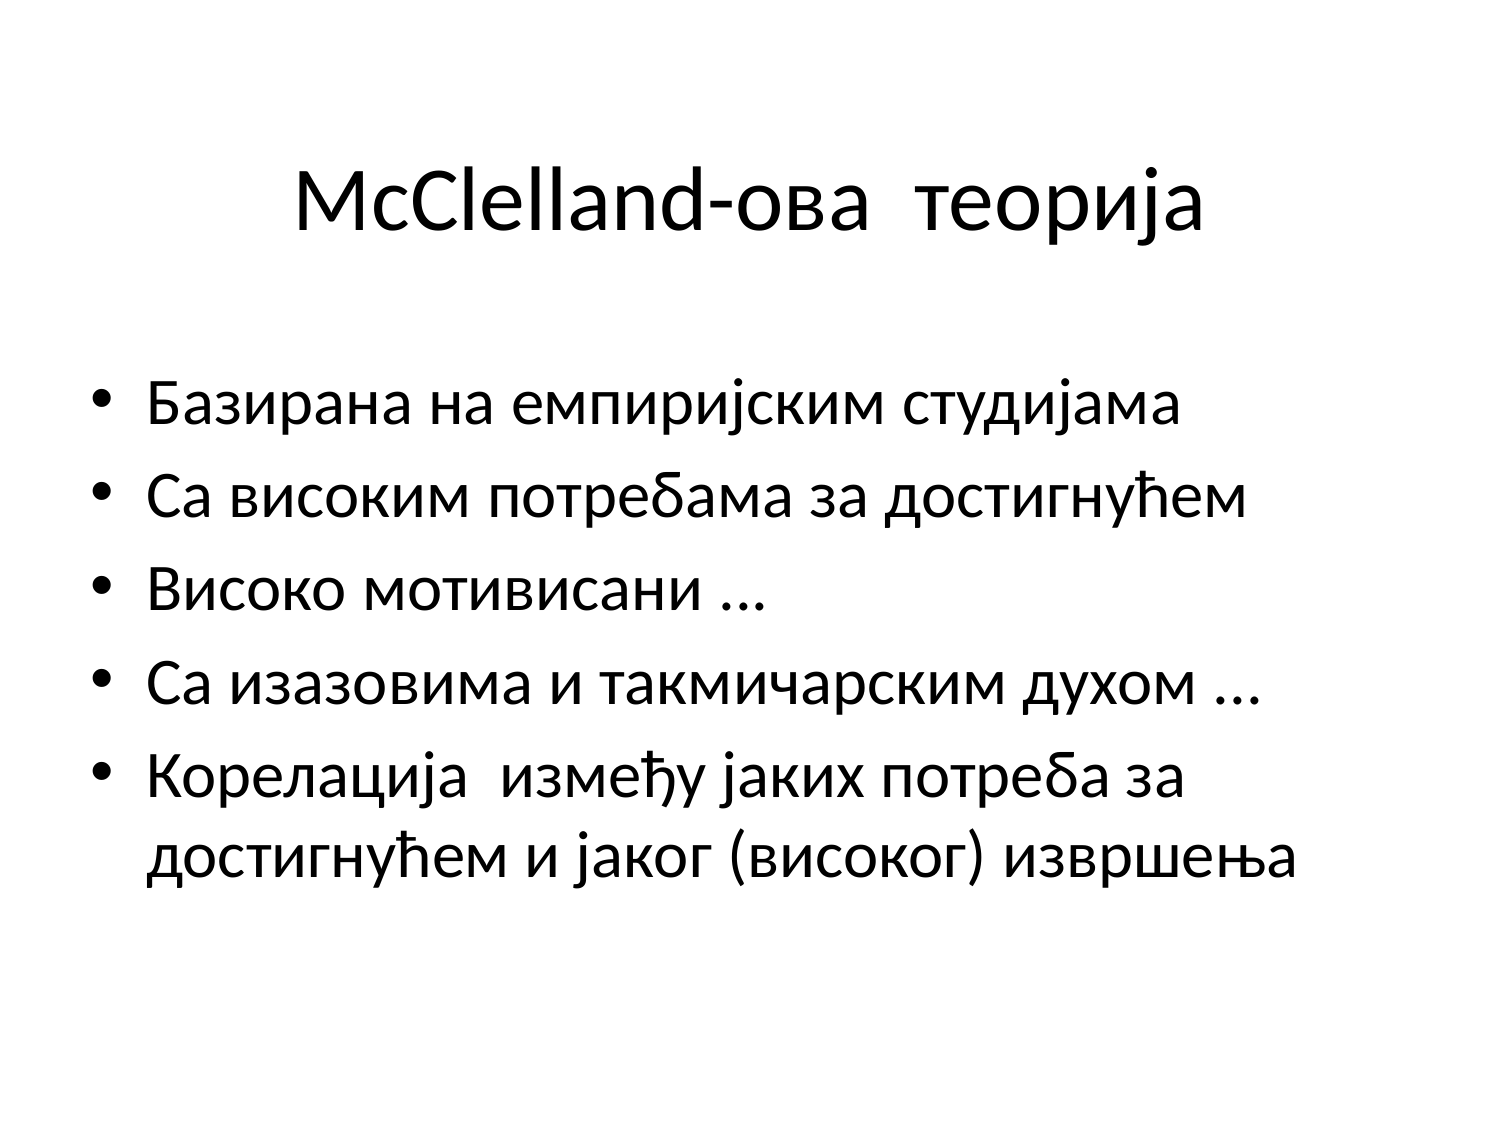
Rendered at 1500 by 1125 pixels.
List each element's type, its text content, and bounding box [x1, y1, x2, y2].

list Базирана на емпиријским студијама Са високим потребама за достигнућем Високо мотивисани ... Са изазовима и такмичарским духом ... Корелација између јаких потреба за достигнућем и јаког (високог) извршења [75, 350, 1425, 1093]
title McClelland-oва теорија [75, 99, 1425, 288]
